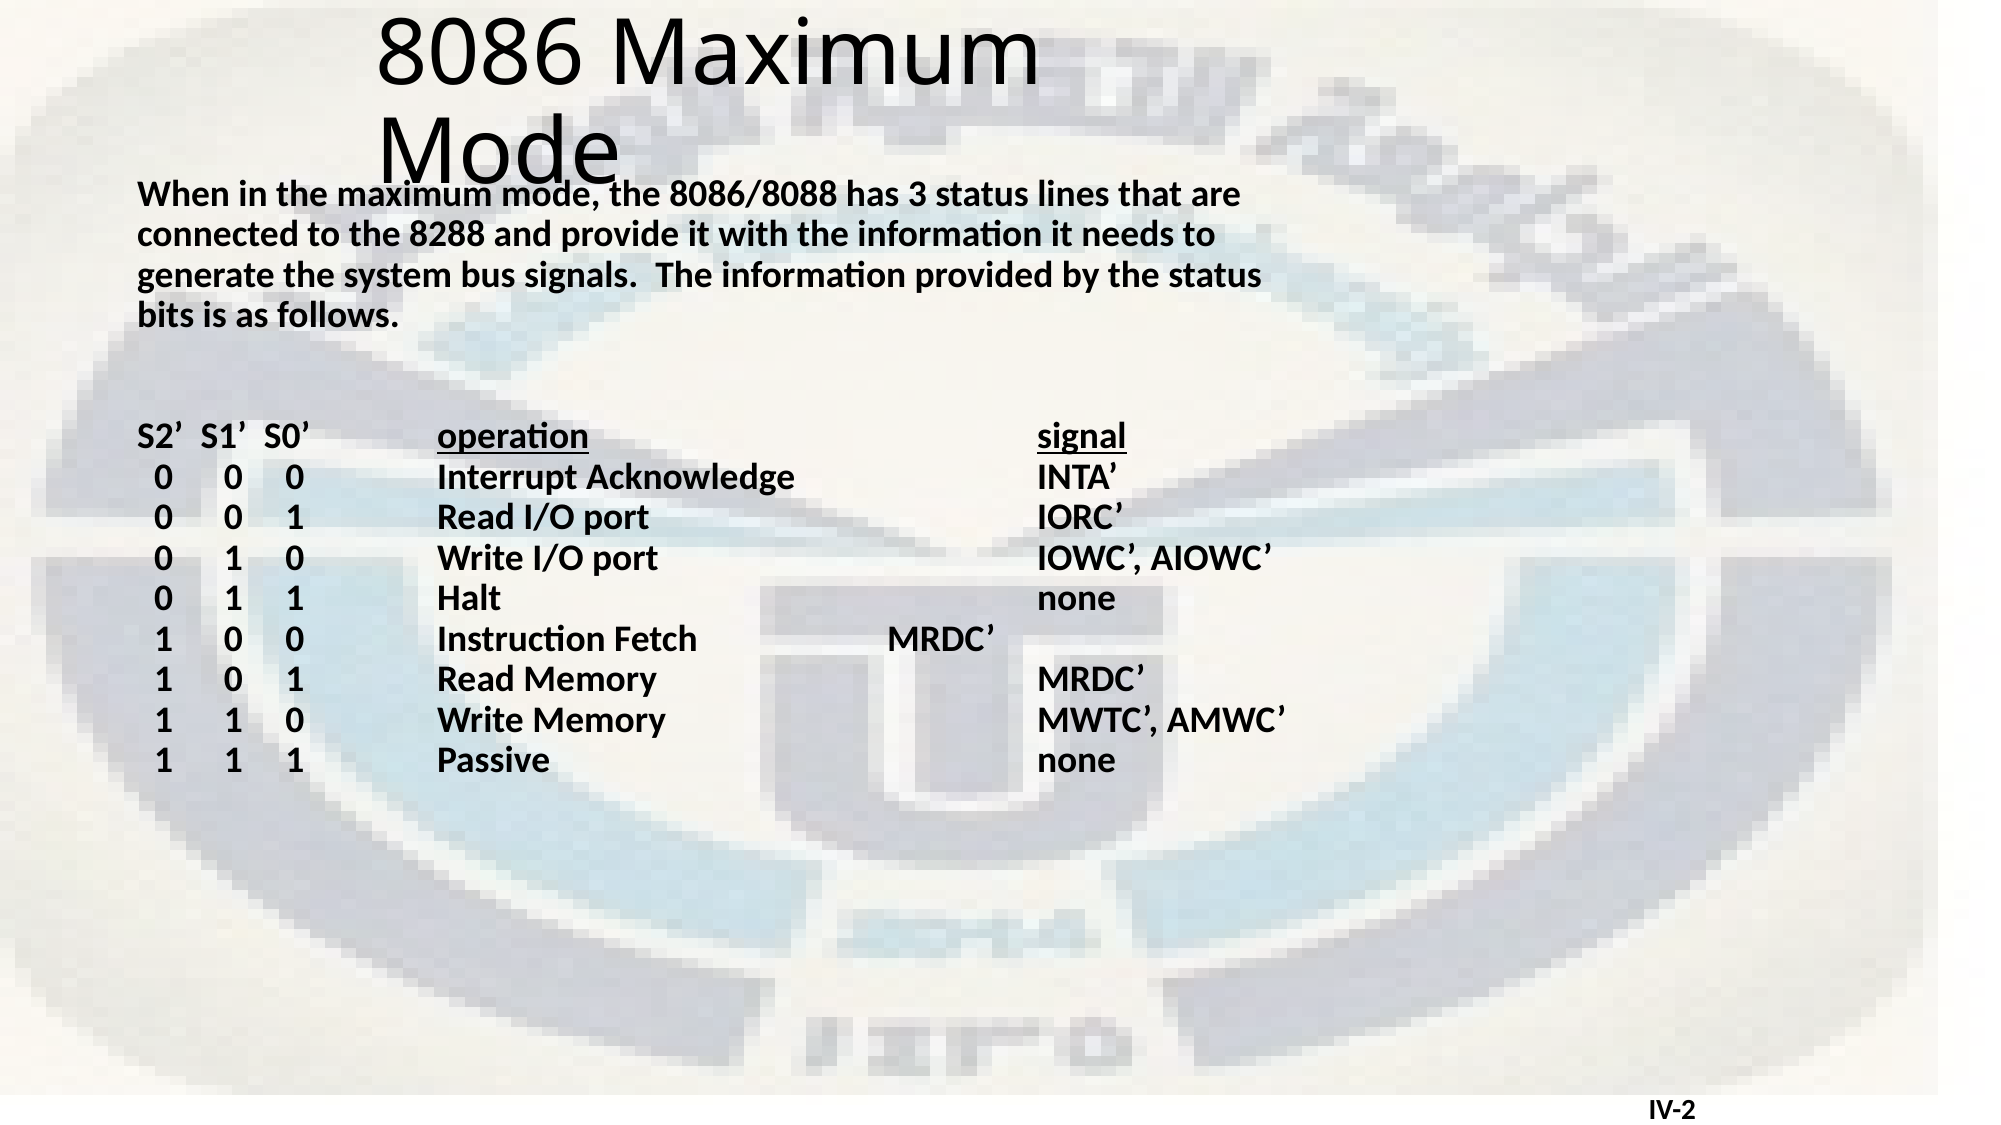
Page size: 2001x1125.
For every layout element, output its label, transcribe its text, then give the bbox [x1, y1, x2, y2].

text_box IV-2 [1633, 1087, 1712, 1125]
text_box When in the maximum mode, the 8086/8088 has 3 status lines that are connected to the 8288 and provide it with the information it needs to generate the system bus signals. The information provided by the status bits is as follows. S2’ S1’ S0’ operation signal 0 0 0 Interrupt Acknowledge INTA’ 0 0 1 Read I/O port IORC’ 0 1 0 Write I/O port IOWC’, AIOWC’ 0 1 1 Halt none 1 0 0 Instruction Fetch MRDC’ 1 0 1 Read Memory MRDC’ 1 1 0 Write Memory MWTC’, AMWC’ 1 1 1 Passive none [122, 166, 1302, 910]
title 8086 Maximum Mode [364, 1, 1210, 166]
text_box Label Operator Operand[s] ;Comment INIT: mov ax, bx ; Copy contents of bx into ax Label - INIT: Operator - mov Operands - ax and bx Comment - alphanumeric string between ; and \n Not case sensitive Unlike other assemblers, destination operand is first mov is the mnemonic that the assembler translates into an opcode [0, 0, 2000, 1125]
